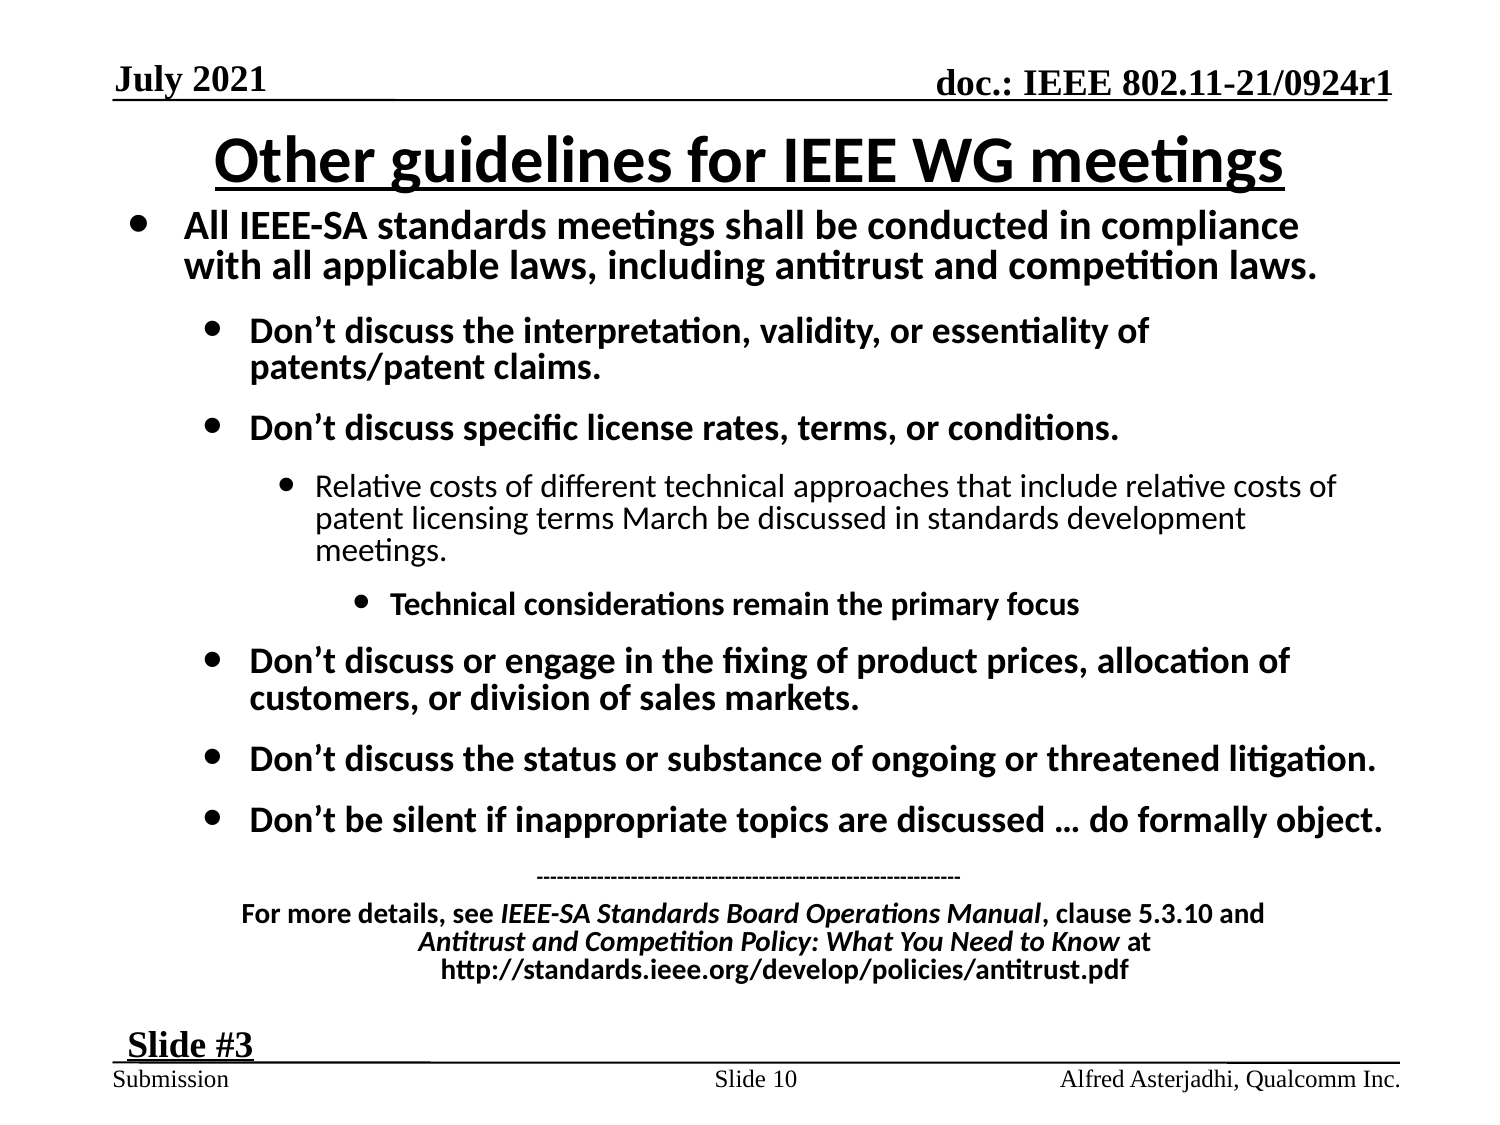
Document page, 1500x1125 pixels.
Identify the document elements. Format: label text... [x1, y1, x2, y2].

footer Alfred Asterjadhi, Qualcomm Inc. [878, 1061, 1402, 1093]
slide_number Slide 10 [712, 1061, 800, 1123]
text_box Slide #3 [112, 1012, 269, 1073]
list All IEEE-SA standards meetings shall be conducted in compliance with all applicable laws, including antitrust and competition laws. Don’t discuss the interpretation, validity, or essentiality of patents/patent claims. Don’t discuss specific license rates, terms, or conditions. Relative costs of different technical approaches that include relative costs of patent licensing terms March be discussed in standards development meetings. Technical considerations remain the primary focus Don’t discuss or engage in the fixing of product prices, allocation of customers, or division of sales markets. Don’t discuss the status or substance of ongoing or threatened litigation. Don’t be silent if inappropriate topics are discussed … do formally object. --------------------------------------------------------------- For more details, see IEEE-SA Standards Board Operations Manual, clause 5.3.10 and Antitrust and Competition Policy: What You Need to Know at http://standards.ieee.org/develop/policies/antitrust.pdf [112, 199, 1402, 1063]
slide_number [114, 54, 493, 100]
title Other guidelines for IEEE WG meetings [112, 112, 1388, 199]
